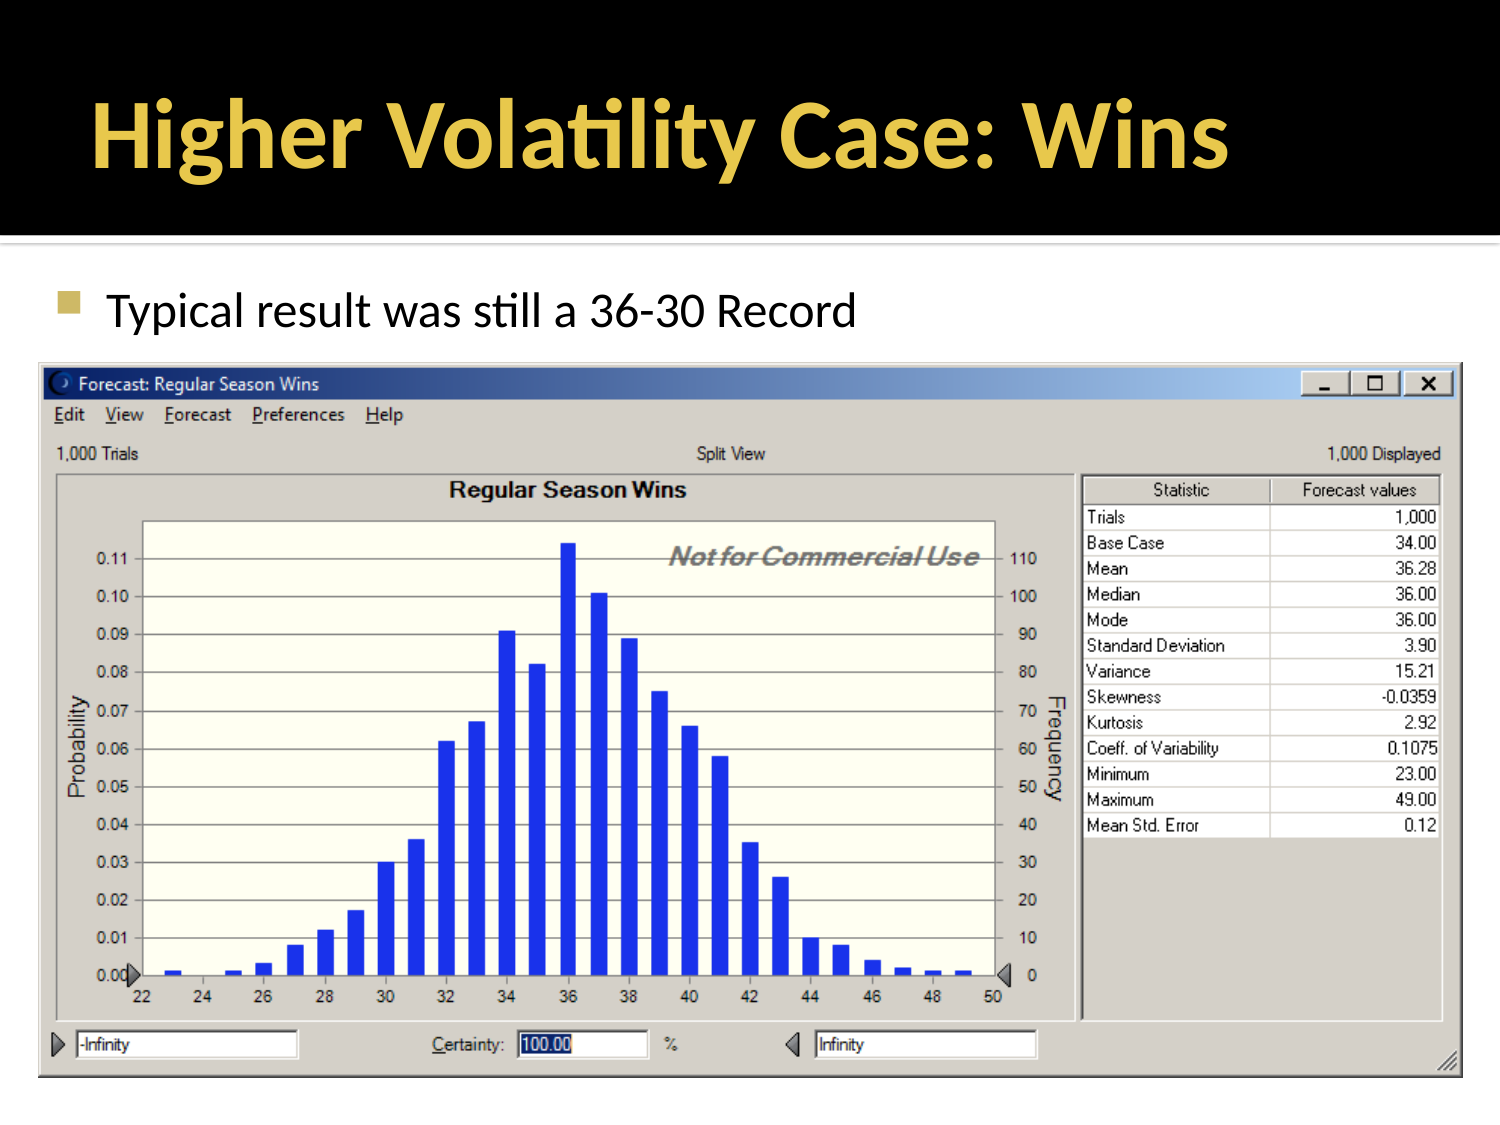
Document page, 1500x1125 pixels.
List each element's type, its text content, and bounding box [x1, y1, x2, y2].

list Typical result was still a 36-30 Record [24, 262, 1425, 1050]
title Higher Volatility Case: Wins [75, 25, 1425, 231]
picture [38, 362, 1463, 1079]
